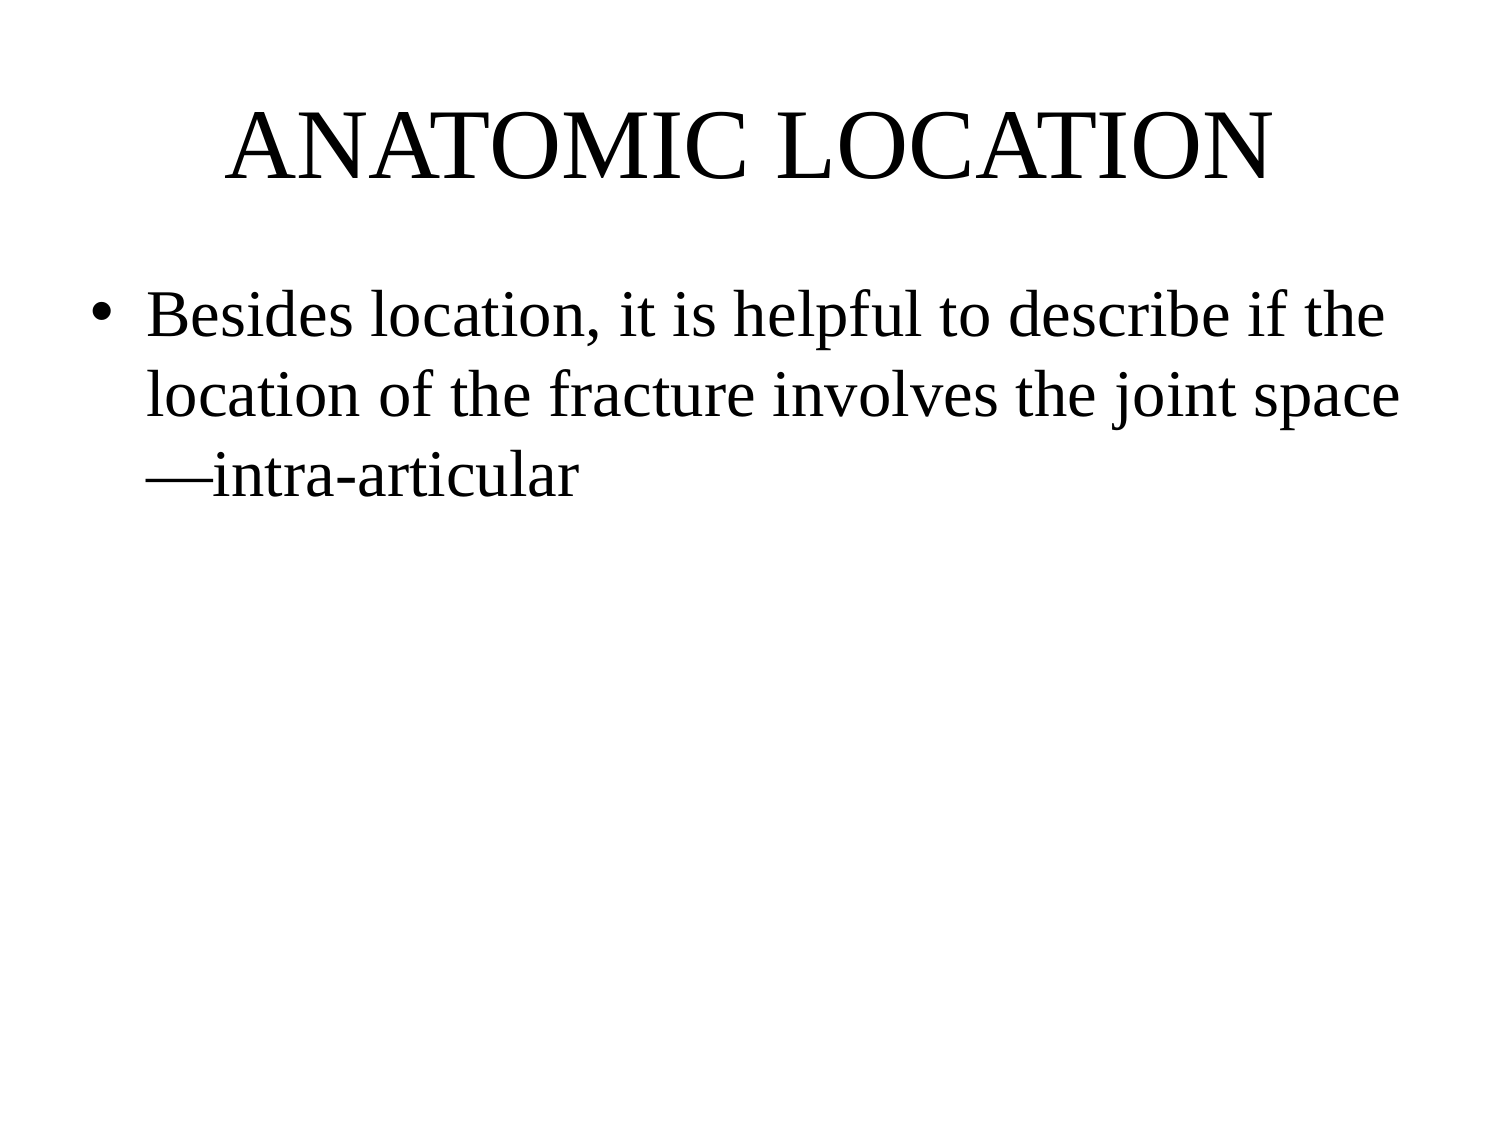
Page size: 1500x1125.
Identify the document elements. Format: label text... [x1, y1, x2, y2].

list Besides location, it is helpful to describe if the location of the fracture involves the joint space—intra-articular [75, 262, 1425, 1005]
title ANATOMIC LOCATION [75, 45, 1425, 233]
